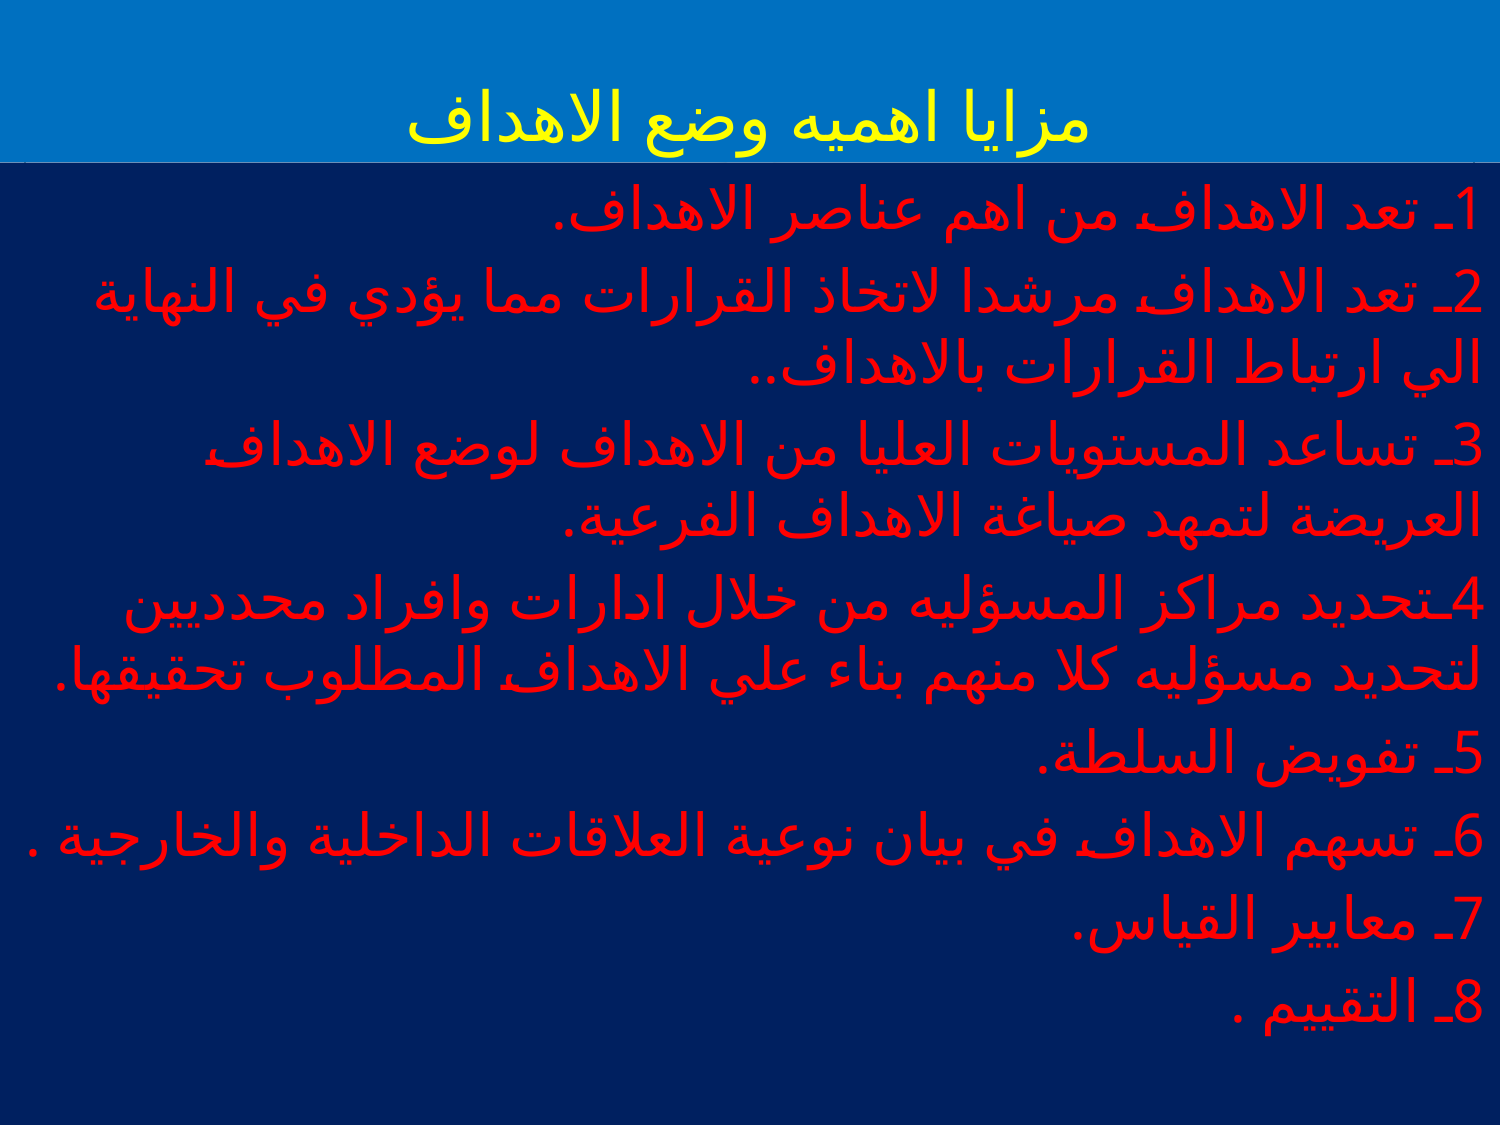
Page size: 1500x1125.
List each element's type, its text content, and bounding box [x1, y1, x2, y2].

title مزايا اهميه وضع الاهداف [0, 0, 1500, 162]
list 1ـ تعد الاهداف من اهم عناصر الاهداف. 2ـ تعد الاهداف مرشدا لاتخاذ القرارات مما يؤدي في النهاية الي ارتباط القرارات بالاهداف.. 3ـ تساعد المستويات العليا من الاهداف لوضع الاهداف العريضة لتمهد صياغة الاهداف الفرعية. 4ـتحديد مراكز المسؤليه من خلال ادارات وافراد محدديين لتحديد مسؤليه كلا منهم بناء علي الاهداف المطلوب تحقيقها. 5ـ تفويض السلطة. 6ـ تسهم الاهداف في بيان نوعية العلاقات الداخلية والخارجية . 7ـ معايير القياس. 8ـ التقييم . [0, 162, 1500, 1125]
